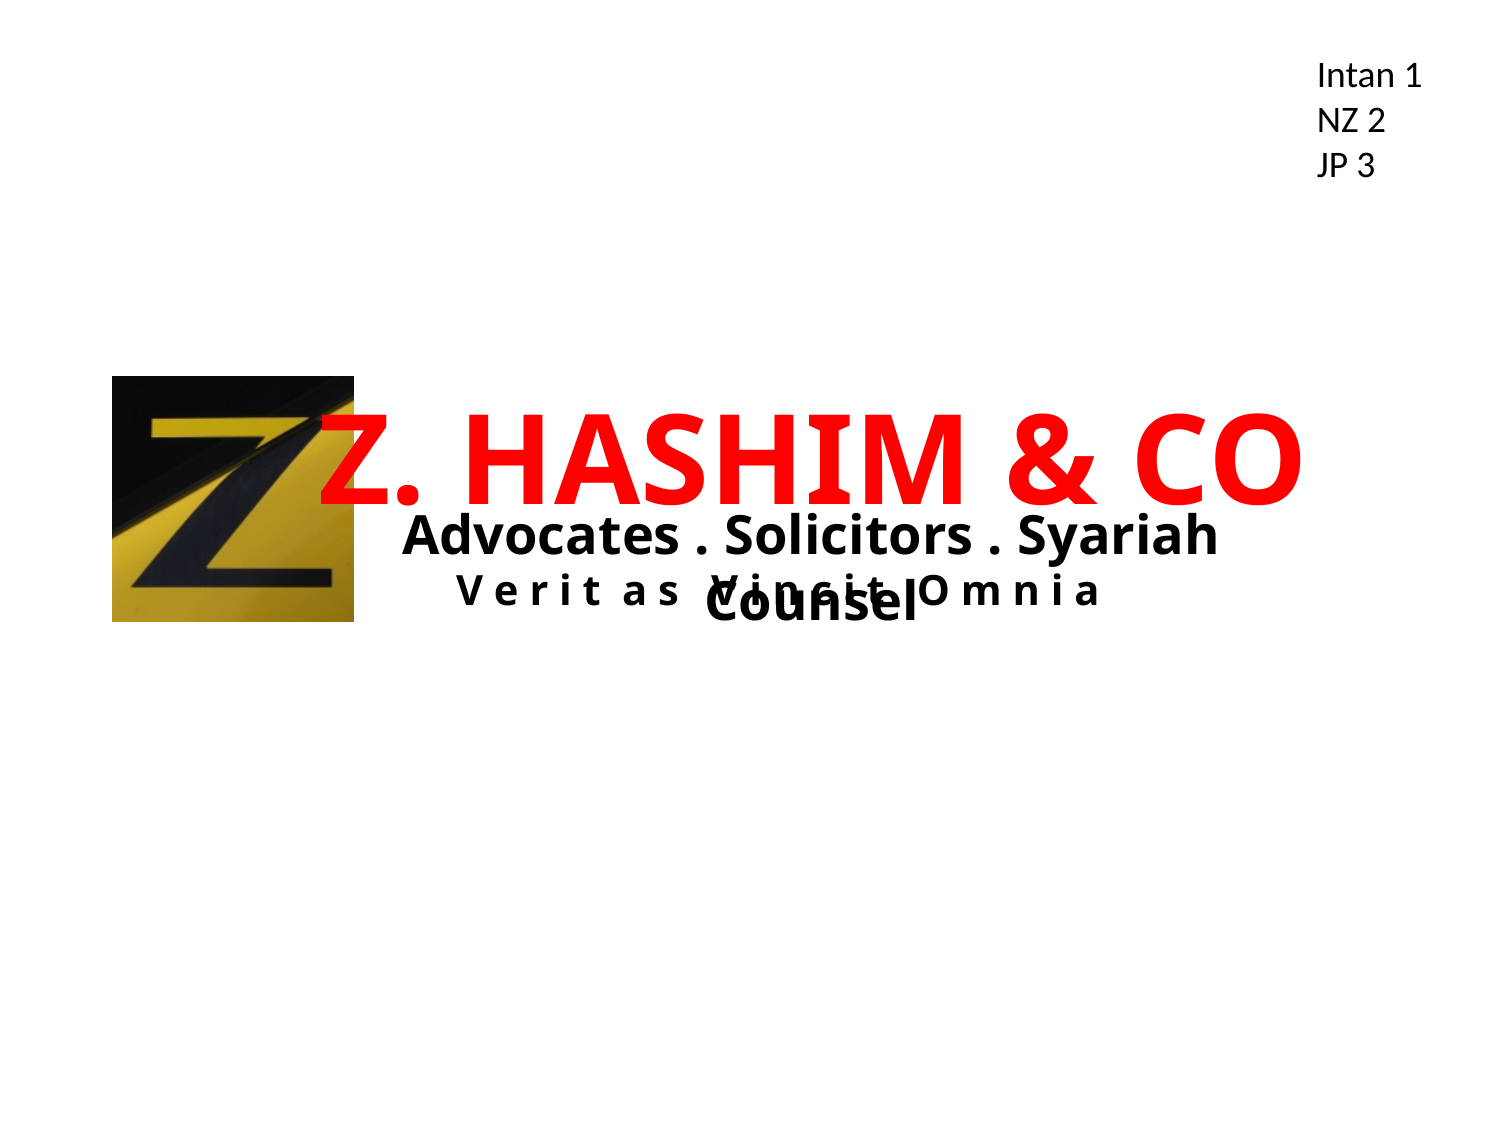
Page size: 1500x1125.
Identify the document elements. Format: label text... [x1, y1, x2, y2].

text_box Intan 1 NZ 2 JP 3 [1302, 42, 1483, 193]
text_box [111, 372, 1338, 622]
